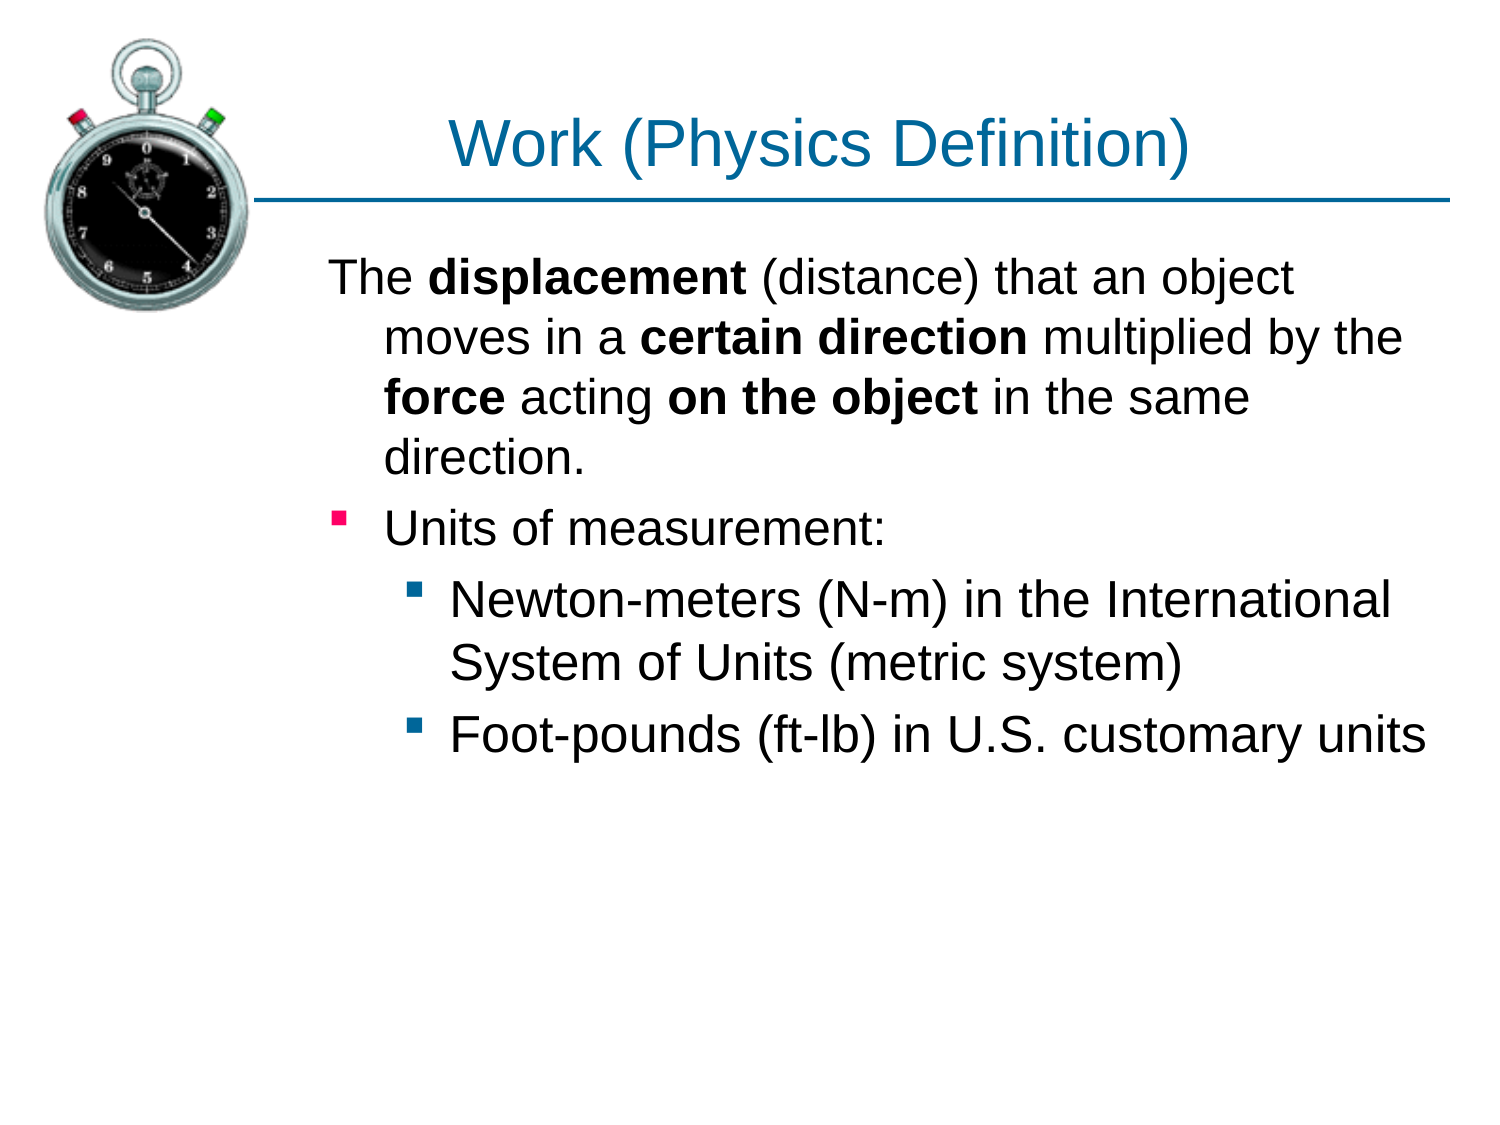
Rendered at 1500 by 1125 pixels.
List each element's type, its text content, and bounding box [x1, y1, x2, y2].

picture [37, 37, 254, 313]
title Work (Physics Definition) [275, 37, 1366, 188]
list The displacement (distance) that an object moves in a certain direction multiplied by the force acting on the object in the same direction. Units of measurement: Newton-meters (N-m) in the International System of Units (metric system) Foot-pounds (ft-lb) in U.S. customary units [312, 237, 1450, 975]
